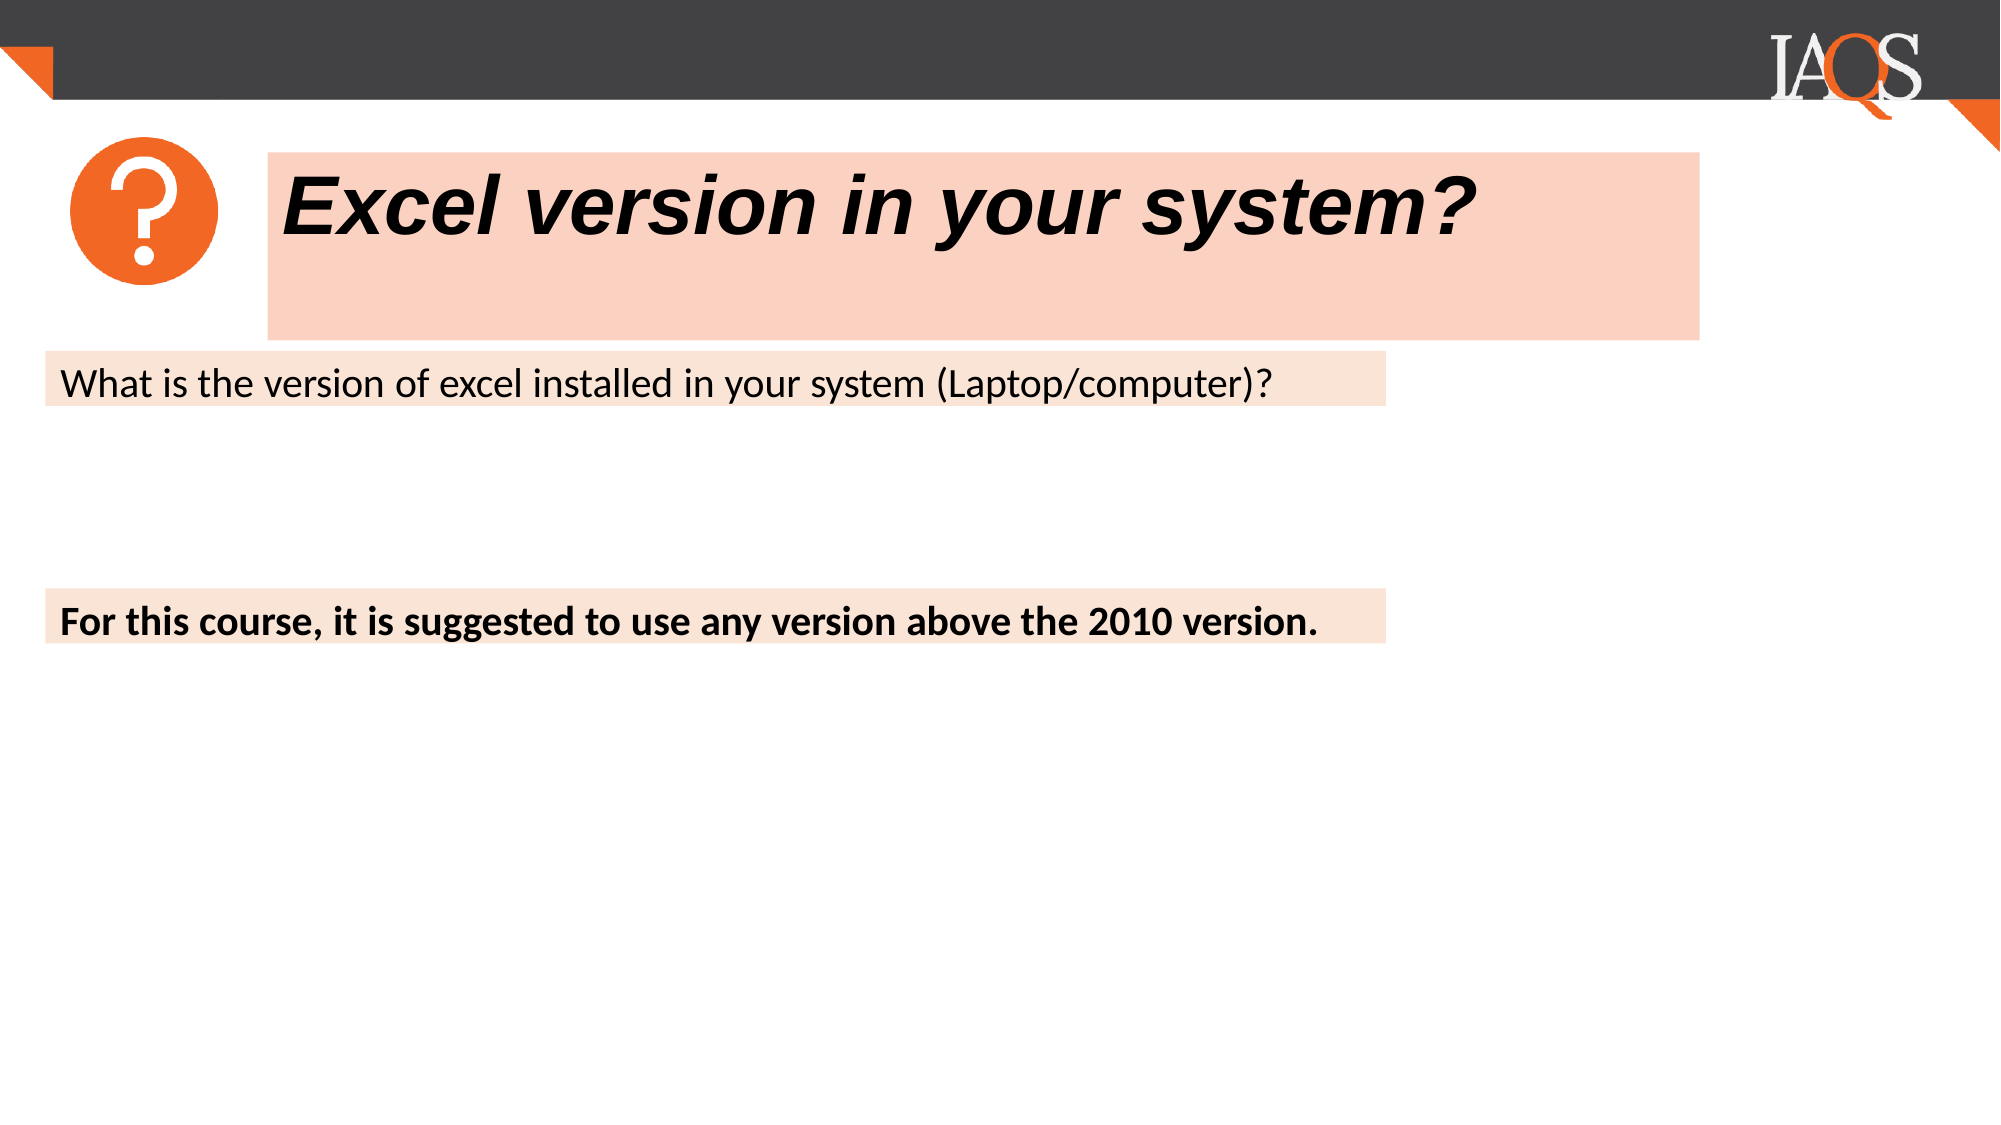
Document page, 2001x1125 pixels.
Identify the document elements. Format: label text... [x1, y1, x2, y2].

text_box What is the version of excel installed in your system (Laptop/computer)? [45, 350, 1386, 406]
text_box For this course, it is suggested to use any version above the 2010 version. [45, 588, 1386, 644]
picture [0, 0, 2000, 305]
text_box . [214, 90, 220, 98]
title Excel version in your system? [267, 152, 1700, 341]
